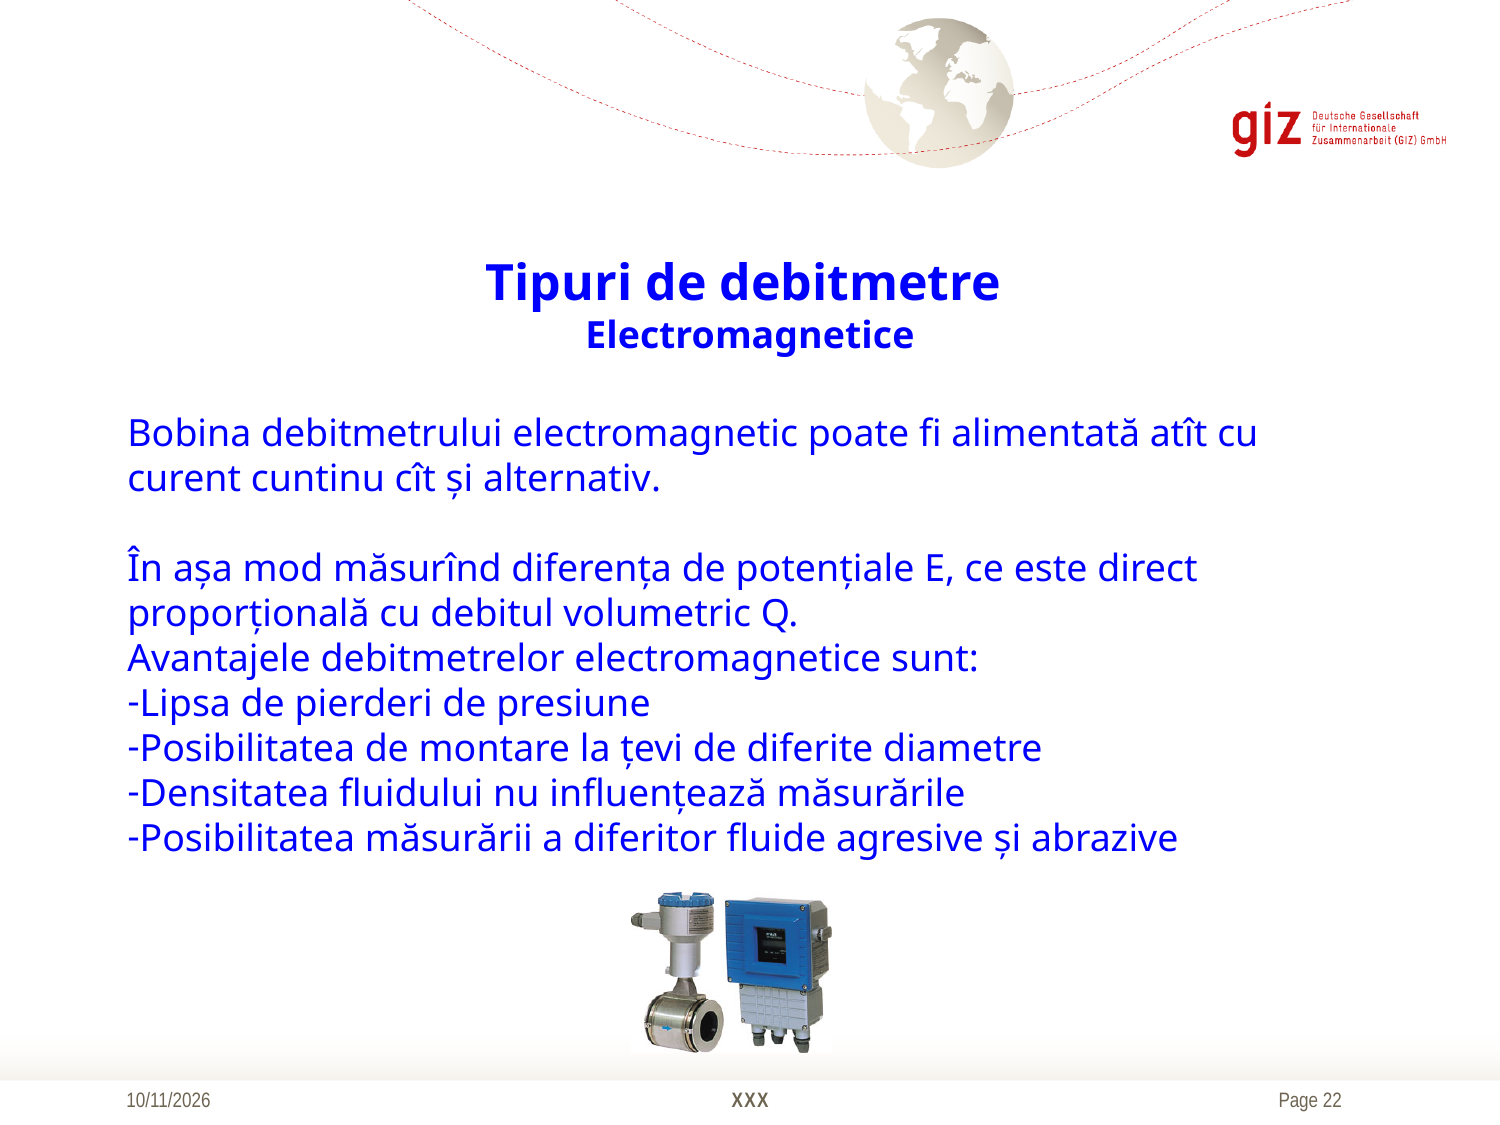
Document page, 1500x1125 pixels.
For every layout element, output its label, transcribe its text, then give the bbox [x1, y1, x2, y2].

picture [0, 892, 1500, 1081]
list Bobina debitmetrului electromagnetic poate fi alimentată atît cu curent cuntinu cît și alternativ. În așa mod măsurînd diferența de potențiale E, ce este direct proporțională cu debitul volumetric Q. Avantajele debitmetrelor electromagnetice sunt: Lipsa de pierderi de presiune Posibilitatea de montare la țevi de diferite diametre Densitatea fluidului nu influențează măsurările Posibilitatea măsurării a diferitor fluide agresive și abrazive [111, 401, 1389, 1028]
title Tipuri de debitmetre Electromagnetice [111, 243, 1389, 345]
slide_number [111, 1079, 325, 1121]
picture [0, 0, 1500, 184]
footer XXX [469, 1079, 1031, 1121]
